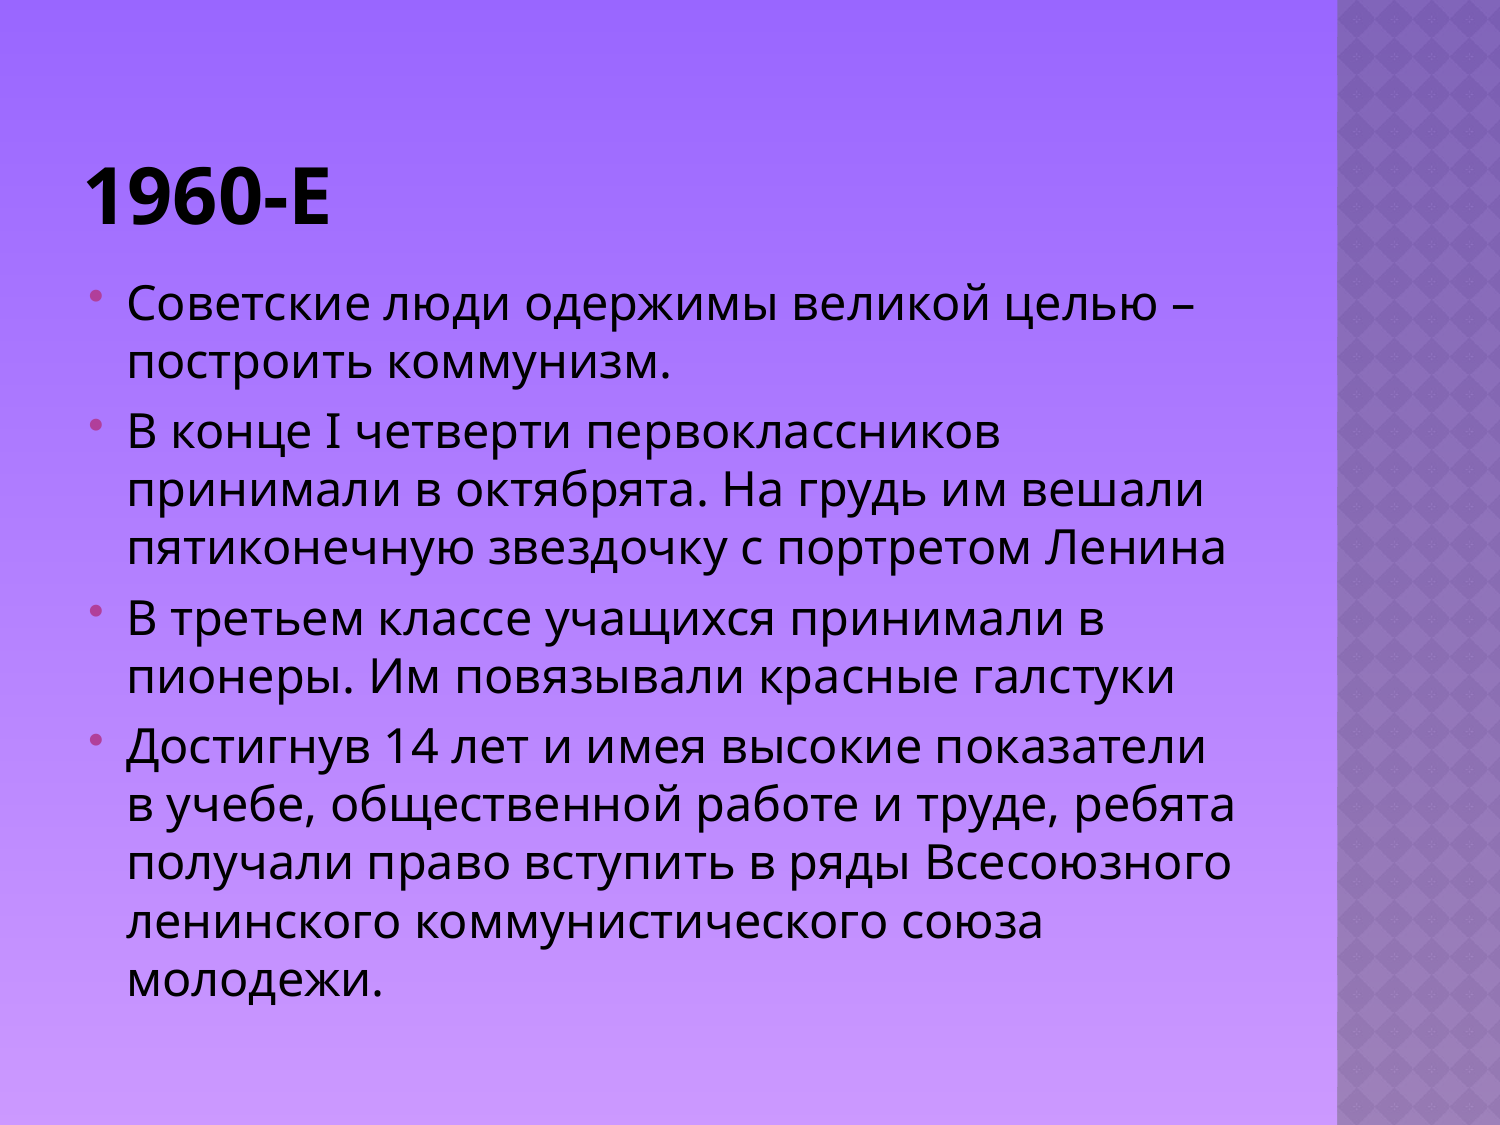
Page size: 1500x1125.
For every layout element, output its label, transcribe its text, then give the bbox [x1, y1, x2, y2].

list Советские люди одержимы великой целью – построить коммунизм. В конце I четверти первоклассников принимали в октябрята. На грудь им вешали пятиконечную звездочку с портретом Ленина В третьем классе учащихся принимали в пионеры. Им повязывали красные галстуки Достигнув 14 лет и имея высокие показатели в учебе, общественной работе и труде, ребята получали право вступить в ряды Всесоюзного ленинского коммунистического союза молодежи. [74, 263, 1263, 1060]
title 1960-е [75, 52, 1263, 240]
